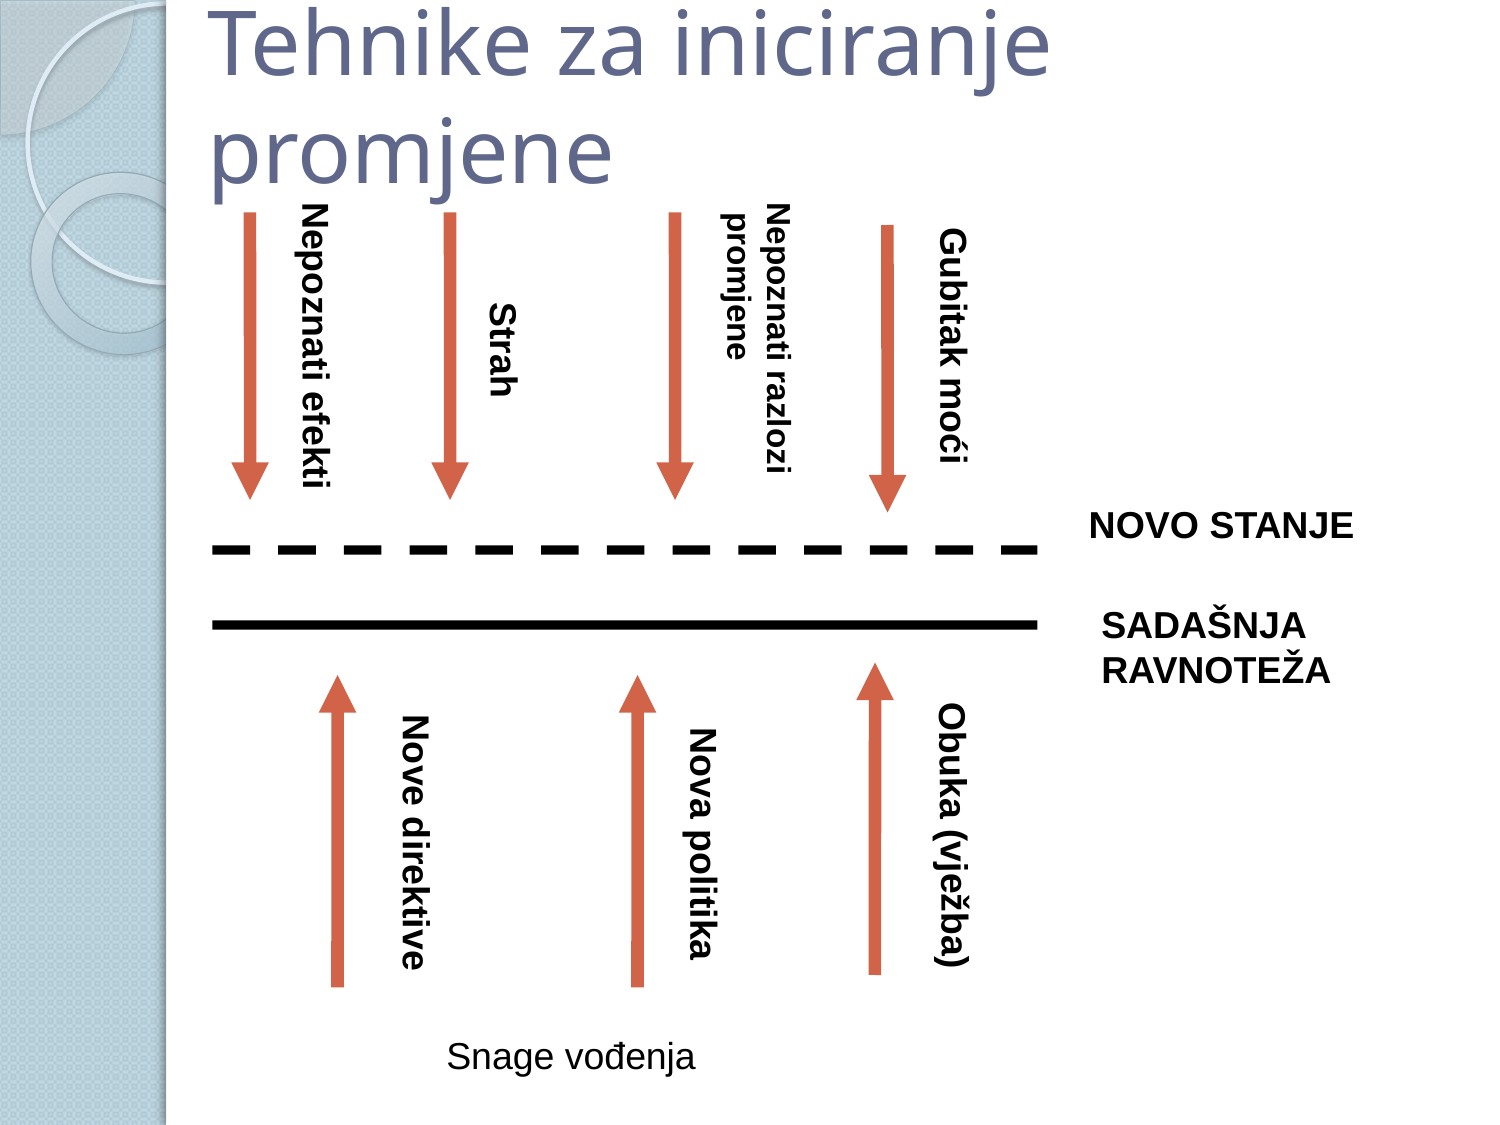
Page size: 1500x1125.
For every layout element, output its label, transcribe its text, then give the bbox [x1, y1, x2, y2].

text_box [868, 662, 882, 976]
text_box [631, 675, 644, 988]
text_box [443, 212, 457, 500]
text_box Strah [474, 287, 536, 414]
text_box [331, 675, 344, 988]
text_box Nove direktive [387, 700, 448, 986]
text_box NOVO STANJE [1074, 493, 1370, 554]
text_box Obuka (vježba) [923, 687, 987, 985]
text_box Gubitak moći [925, 212, 986, 480]
text_box [668, 212, 682, 500]
title Tehnike za iniciranje promjene [192, 0, 1468, 188]
text_box Snage vođenja [431, 1024, 722, 1085]
text_box SADAŠNJA RAVNOTEŽA [1086, 593, 1347, 699]
text_box [243, 212, 257, 500]
text_box [881, 224, 894, 513]
text_box Nova politika [675, 712, 736, 976]
text_box Nepoznati efekti [287, 187, 349, 505]
text_box Nepoznati razlozi promjene [713, 188, 808, 490]
